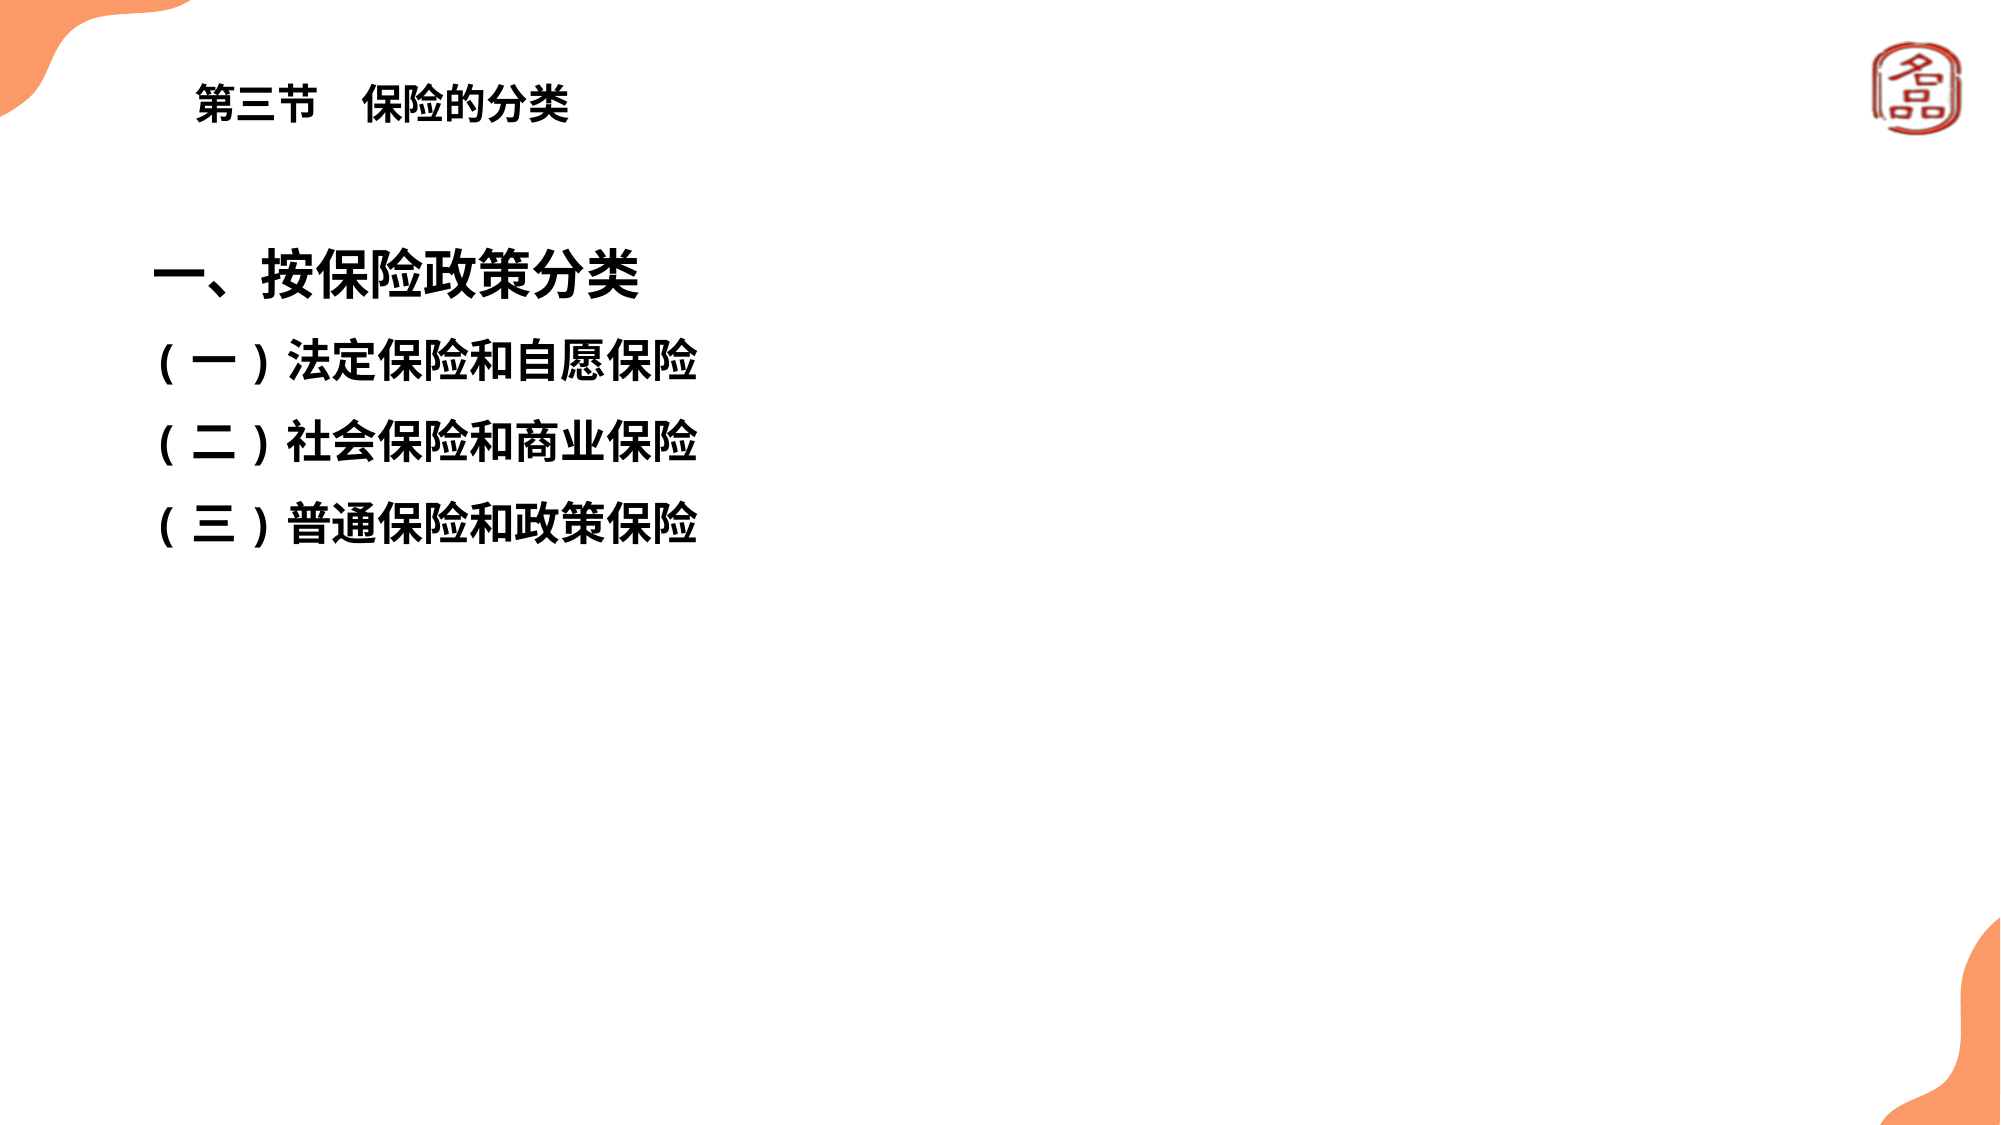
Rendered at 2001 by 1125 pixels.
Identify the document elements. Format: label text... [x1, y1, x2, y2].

picture [1861, 10, 1990, 147]
list 一、按保险政策分类 (一)法定保险和自愿保险 (二)社会保险和商业保险 (三)普通保险和政策保险 [137, 217, 1863, 1031]
title 第三节 保险的分类 [137, 60, 1863, 152]
